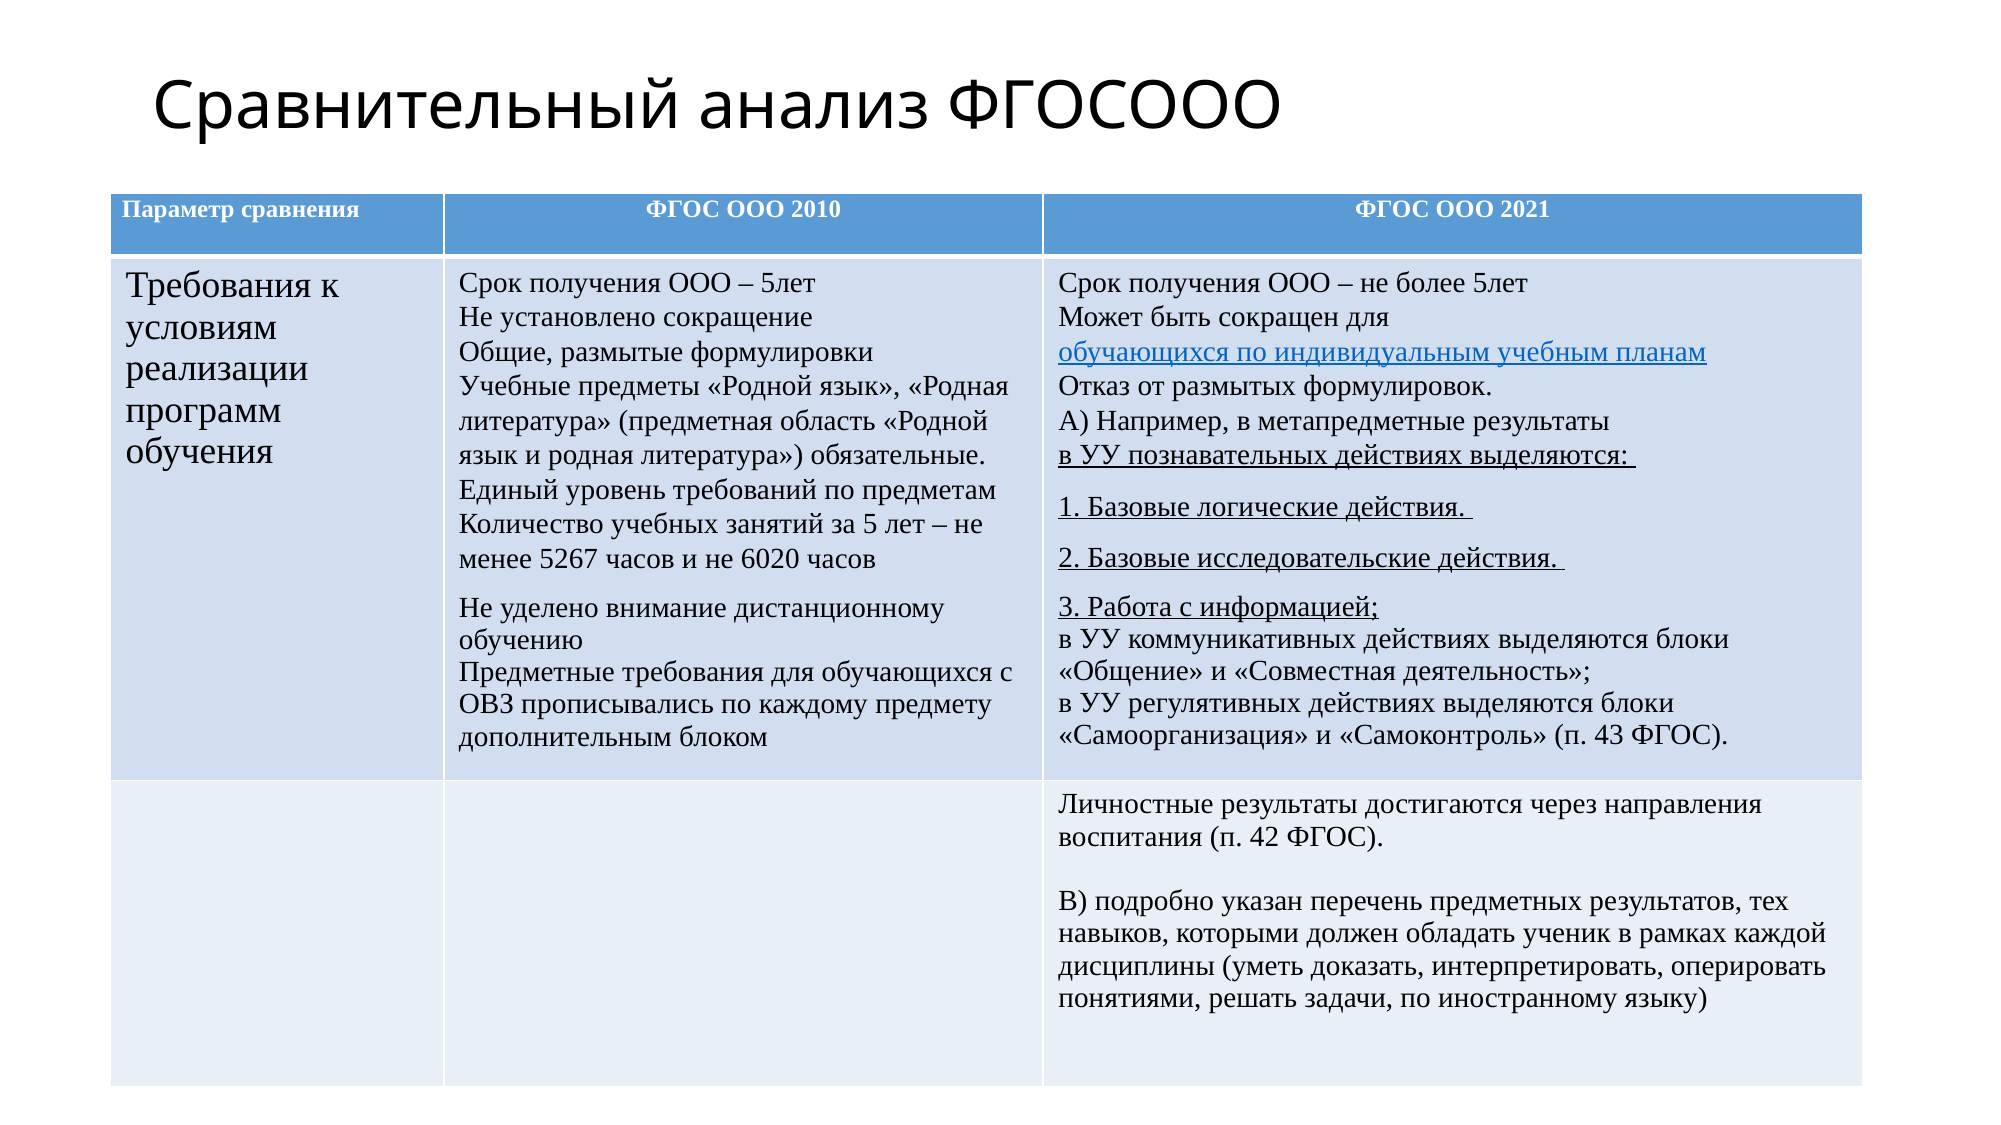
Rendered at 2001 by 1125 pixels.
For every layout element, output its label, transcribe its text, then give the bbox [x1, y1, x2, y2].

table_header ФГОС ООО 2021 [1044, 194, 1862, 254]
table_cell Срок получения ООО – не более 5лет Может быть сокращен для обучающихся по индивидуальным учебным планам Отказ от размытых формулировок. А) Например, в метапредметные результаты в УУ познавательных действиях выделяются: 1. Базовые логические действия. 2. Базовые исследовательские действия. 3. Работа с информацией; в УУ коммуникативных действиях выделяются блоки «Общение» и «Совместная деятельность»; в УУ регулятивных действиях выделяются блоки «Самоорганизация» и «Самоконтроль» (п. 43 ФГОС). [1044, 259, 1862, 780]
title Сравнительный анализ ФГОСООО [137, 59, 1863, 154]
table_header ФГОС ООО 2010 [445, 194, 1042, 254]
table_cell [445, 781, 1042, 1086]
table_cell Требования к условиям реализации программ обучения [111, 259, 443, 780]
table_cell Срок получения ООО – 5лет Не установлено сокращение Общие, размытые формулировки Учебные предметы «Родной язык», «Родная литература» (предметная область «Родной язык и родная литература») обязательные. Единый уровень требований по предметам Количество учебных занятий за 5 лет – не менее 5267 часов и не 6020 часов Не уделено внимание дистанционному обучению Предметные требования для обучающихся с ОВЗ прописывались по каждому предмету дополнительным блоком [445, 259, 1042, 780]
table_header Параметр сравнения [111, 194, 443, 254]
table_cell [111, 781, 443, 1086]
table_cell Личностные результаты достигаются через направления воспитания (п. 42 ФГОС). В) подробно указан перечень предметных результатов, тех навыков, которыми должен обладать ученик в рамках каждой дисциплины (уметь доказать, интерпретировать, оперировать понятиями, решать задачи, по иностранному языку) [1044, 781, 1862, 1086]
